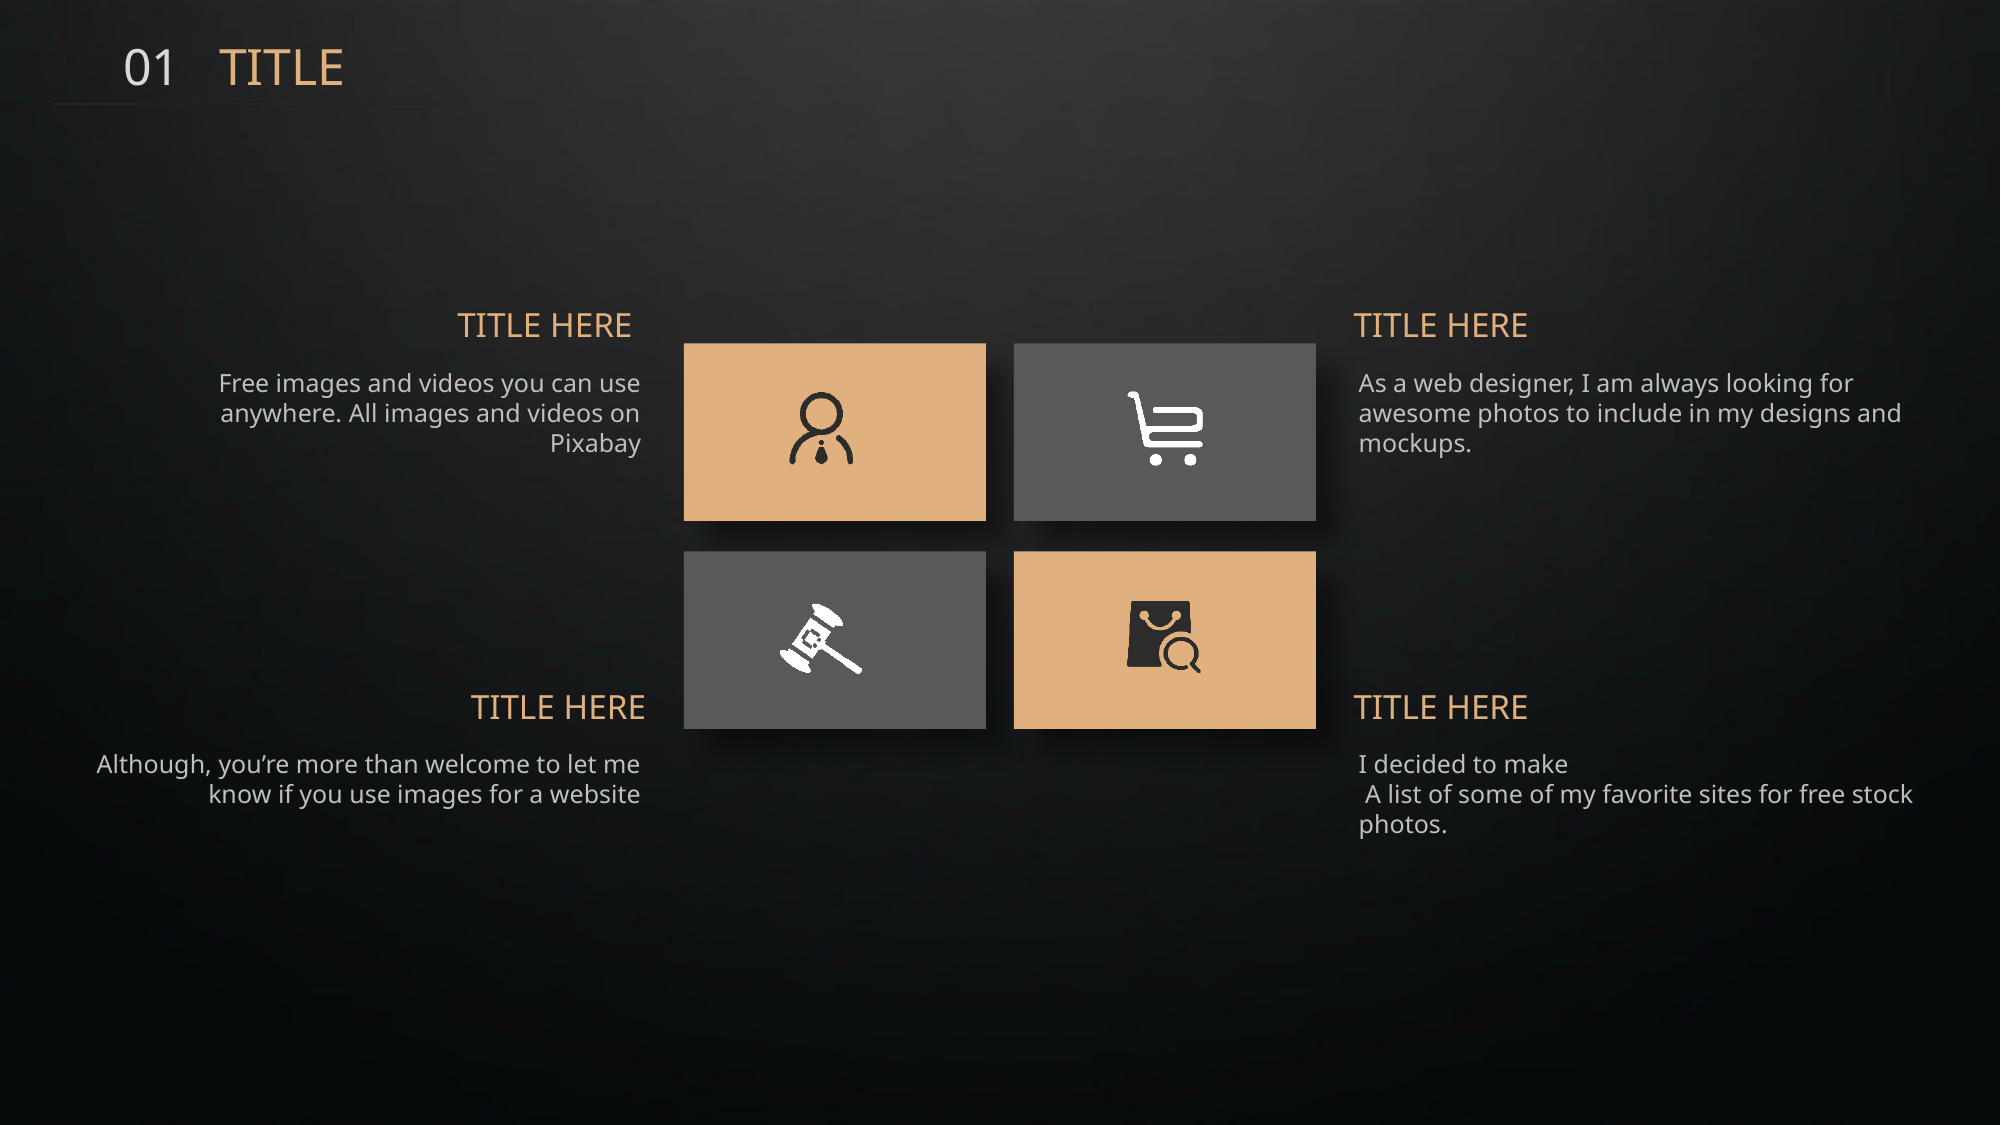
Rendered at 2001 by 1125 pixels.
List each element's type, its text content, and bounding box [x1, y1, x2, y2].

text_box TITLE HERE [1338, 678, 1544, 734]
text_box As a web designer, I am always looking for awesome photos to include in my designs and mockups. [1343, 359, 1967, 465]
text_box TITLE HERE [442, 297, 648, 352]
text_box [1013, 342, 1317, 522]
text_box Free images and videos you can use anywhere. All images and videos on Pixabay [141, 359, 656, 465]
text_box [683, 342, 987, 522]
text_box [1013, 550, 1317, 730]
picture [0, 0, 2000, 1125]
text_box TITLE HERE [1338, 297, 1544, 352]
text_box [683, 550, 987, 730]
text_box I decided to make A list of some of my favorite sites for free stock photos. [1343, 740, 2000, 846]
text_box Although, you’re more than welcome to let me know if you use images for a website [79, 740, 656, 816]
text_box TITLE HERE [456, 678, 662, 734]
text_box 01 TITLE [107, 28, 362, 103]
